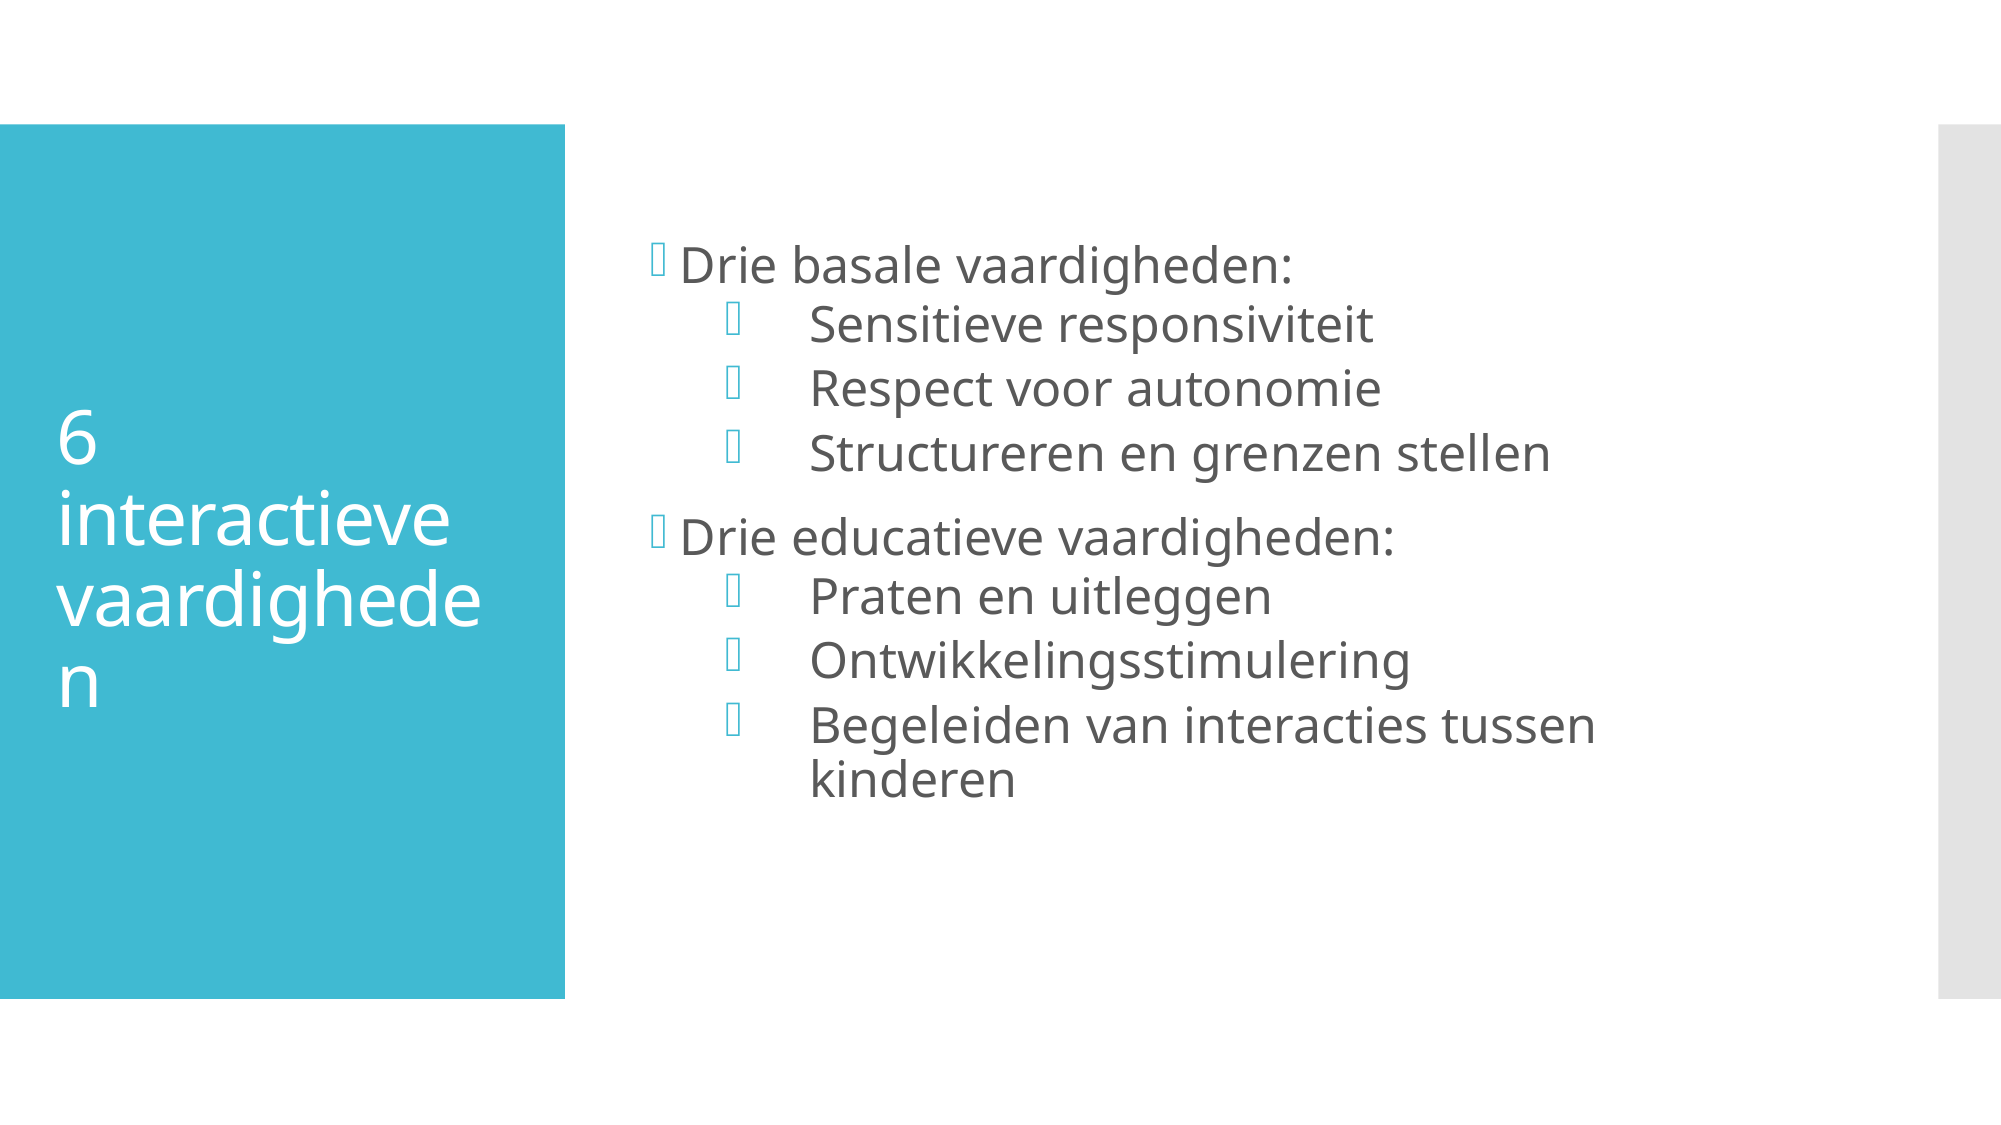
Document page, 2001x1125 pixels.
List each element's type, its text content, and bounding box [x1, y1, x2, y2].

title 6 interactieve vaardigheden [41, 184, 525, 940]
list Drie basale vaardigheden: Sensitieve responsiviteit Respect voor autonomie Structureren en grenzen stellen Drie educatieve vaardigheden: Praten en uitleggen Ontwikkelingsstimulering Begeleiden van interacties tussen kinderen [634, 141, 1835, 982]
